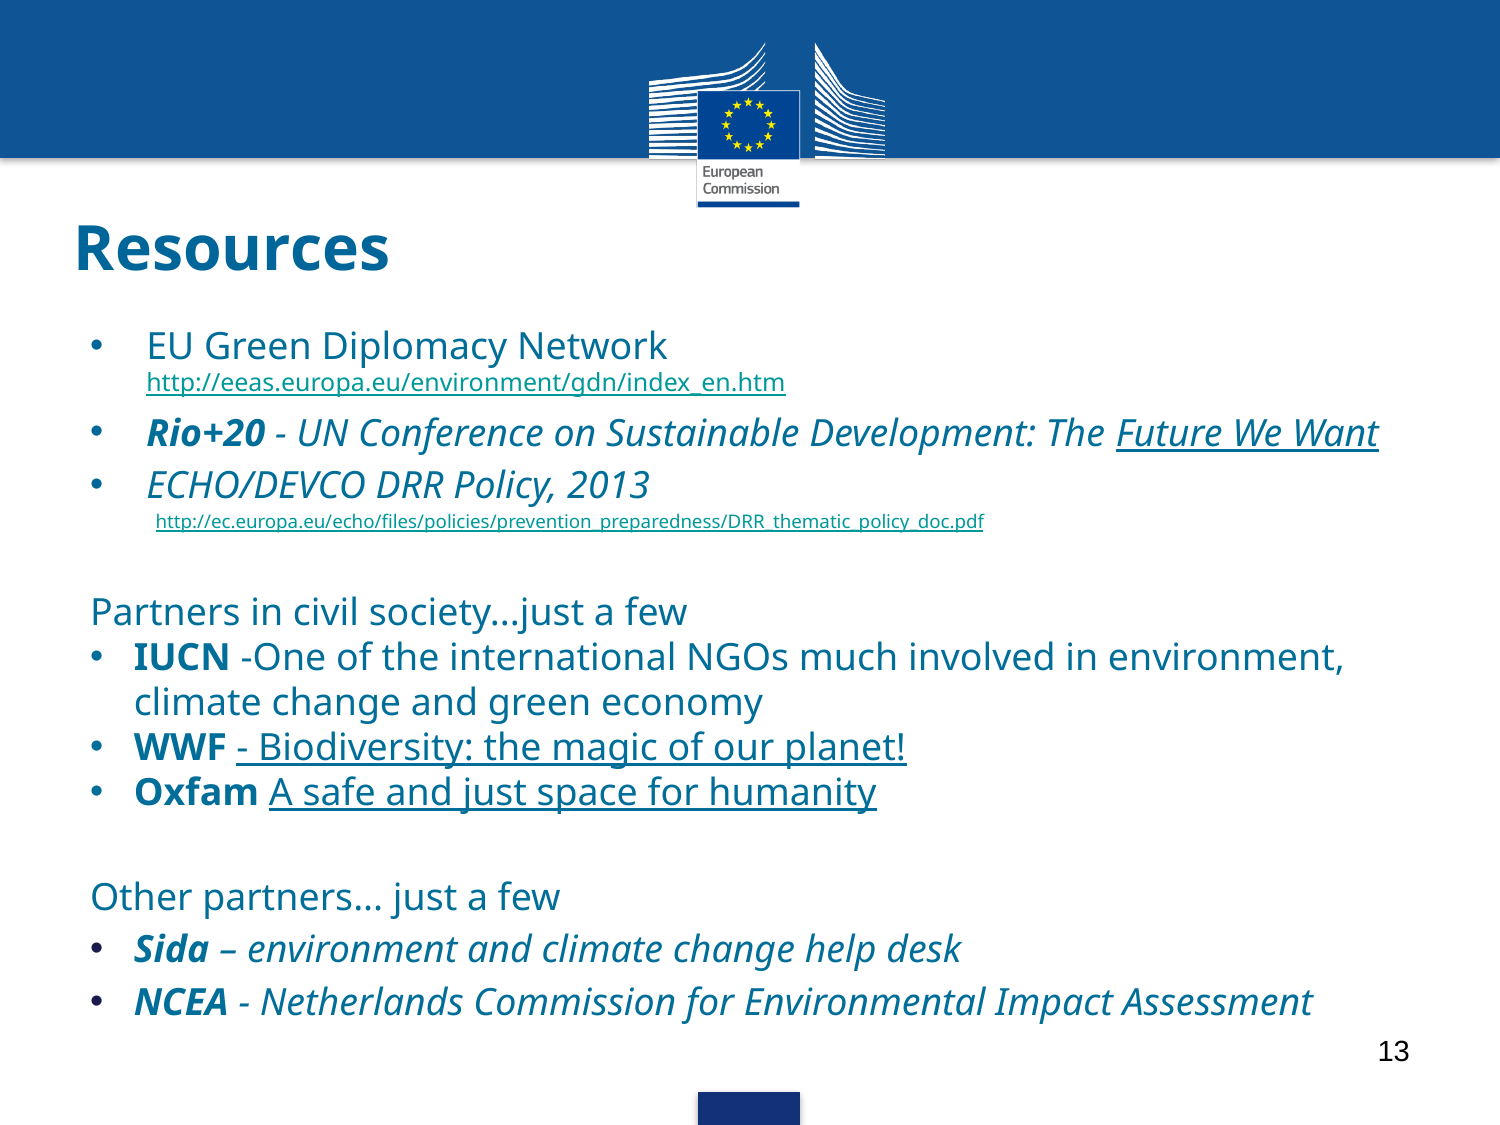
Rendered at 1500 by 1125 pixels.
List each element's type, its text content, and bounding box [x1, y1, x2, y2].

slide_number 13 [1074, 1024, 1426, 1103]
title Resources [0, 144, 1350, 347]
picture [649, 42, 885, 144]
list EU Green Diplomacy Network http://eeas.europa.eu/environment/gdn/index_en.htm Rio+20 - UN Conference on Sustainable Development: The Future We Want ECHO/DEVCO DRR Policy, 2013 http://ec.europa.eu/echo/files/policies/prevention_preparedness/DRR_thematic_policy_doc.pdf Partners in civil society...just a few IUCN -One of the international NGOs much involved in environment, climate change and green economy WWF - Biodiversity: the magic of our planet! Oxfam A safe and just space for humanity Other partners... just a few Sida – environment and climate change help desk NCEA - Netherlands Commission for Environmental Impact Assessment [75, 314, 1471, 1031]
